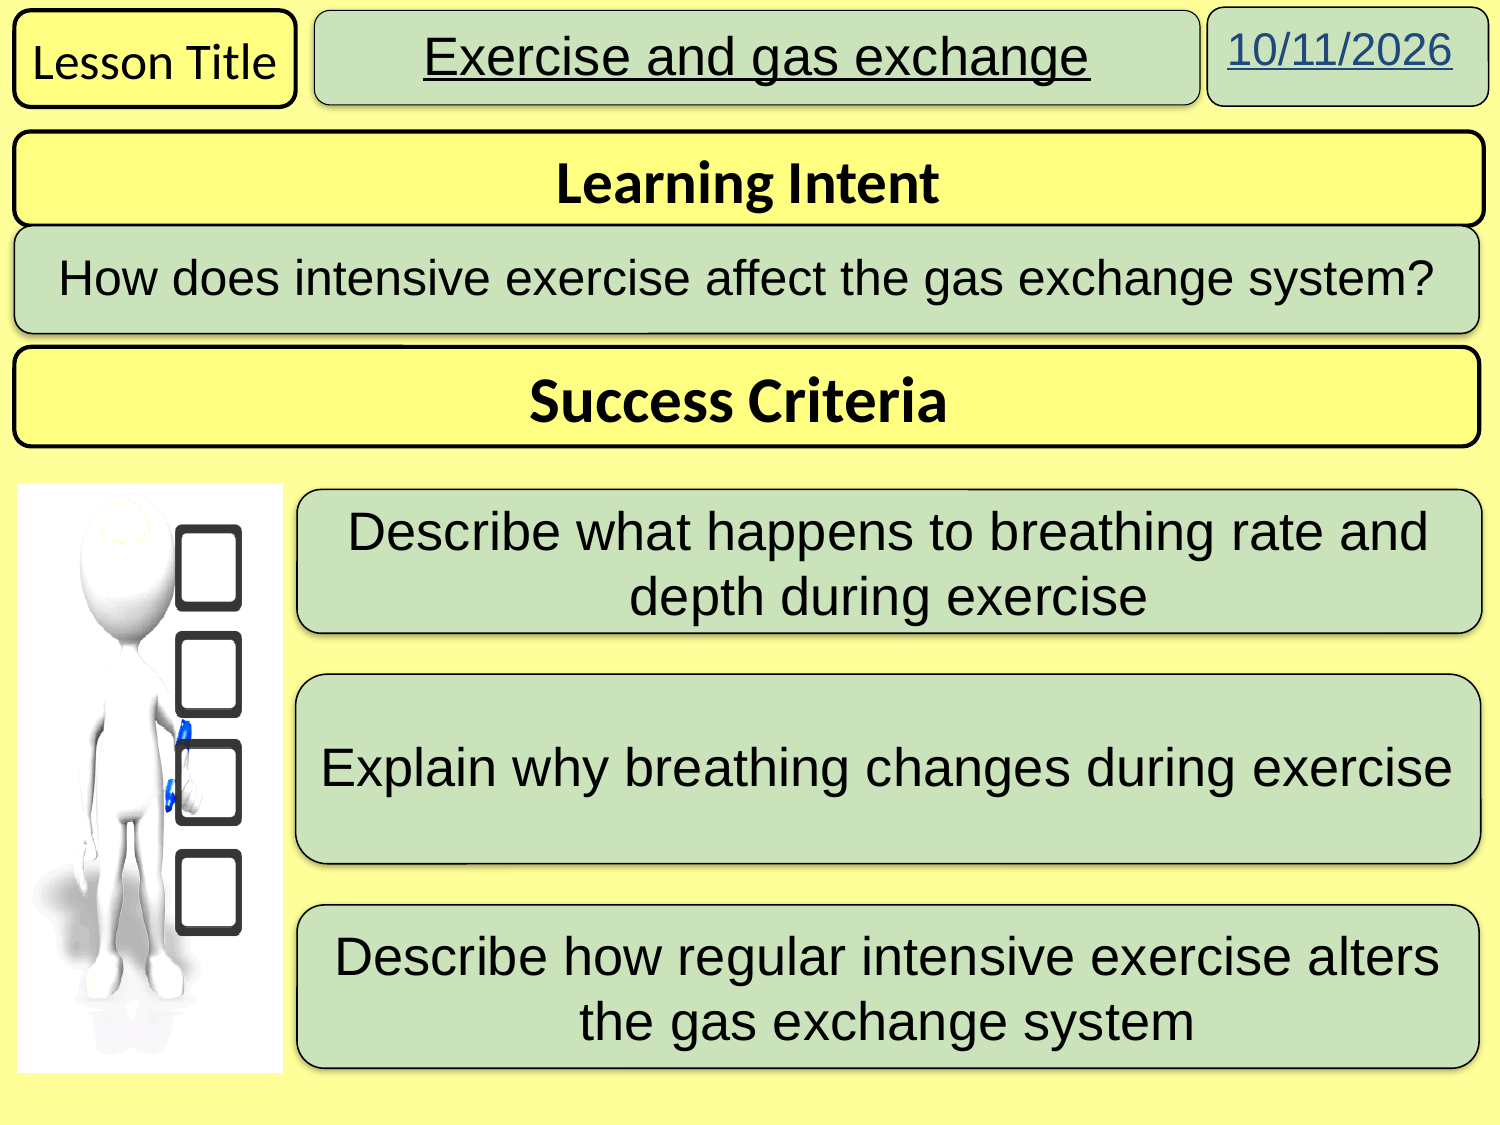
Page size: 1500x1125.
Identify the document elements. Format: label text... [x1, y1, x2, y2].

text_box Success Criteria [14, 346, 1480, 447]
text_box Lesson Title [14, 10, 296, 107]
text_box [19, 0, 57, 14]
text_box 12/10/2020 [1207, 7, 1489, 107]
text_box Exercise and gas exchange [313, 9, 1201, 106]
picture [17, 484, 283, 1073]
text_box Describe how regular intensive exercise alters the gas exchange system [296, 904, 1480, 1070]
text_box [37, 1, 76, 10]
text_box Describe what happens to breathing rate and depth during exercise [296, 488, 1483, 635]
text_box How does intensive exercise affect the gas exchange system? [13, 224, 1480, 335]
text_box Learning Intent [14, 131, 1484, 226]
text_box [28, 378, 180, 478]
text_box Explain why breathing changes during exercise [294, 673, 1482, 865]
